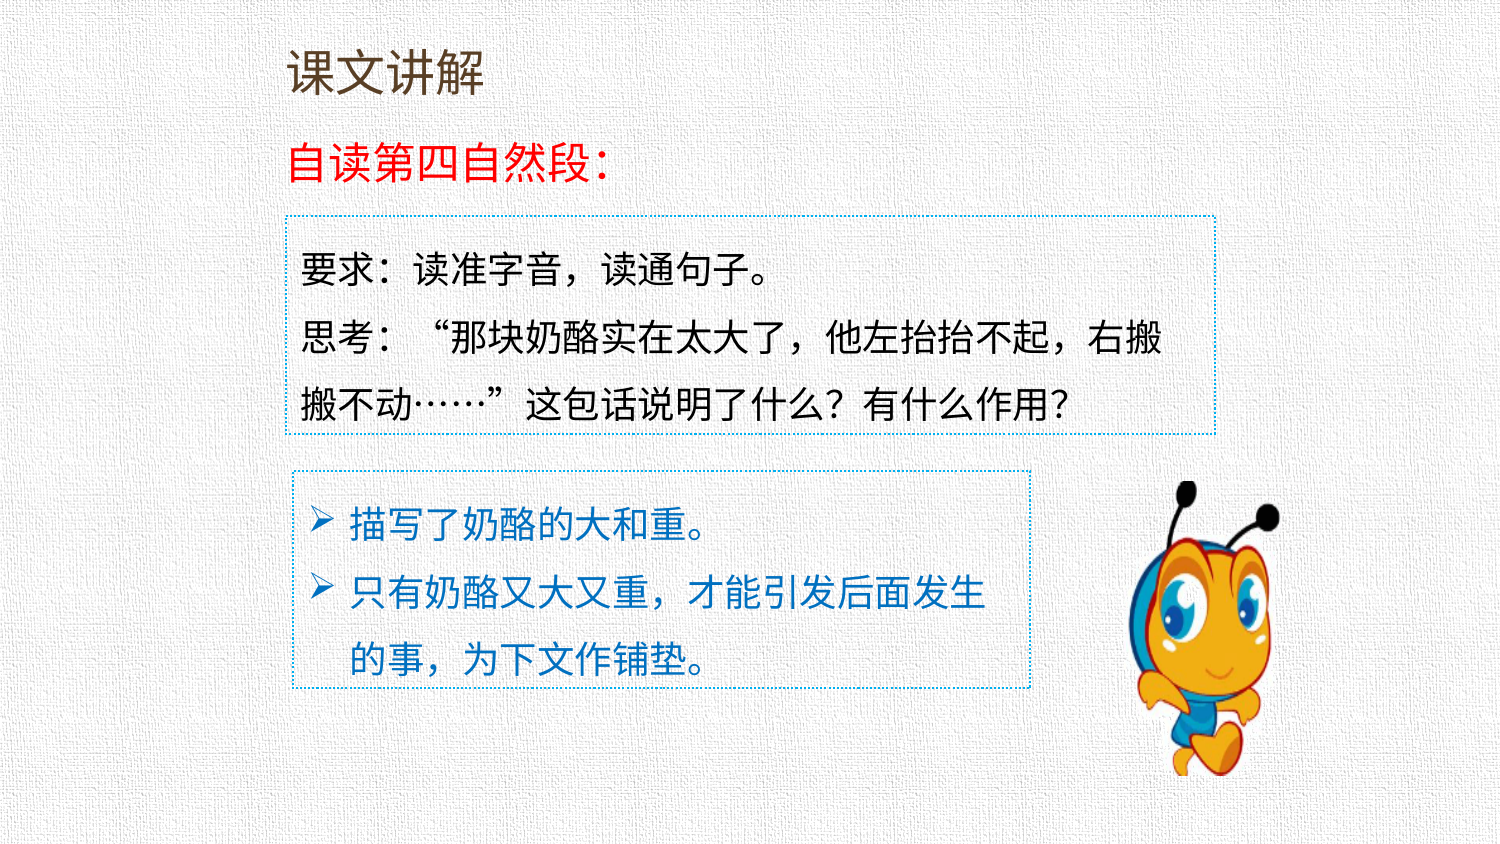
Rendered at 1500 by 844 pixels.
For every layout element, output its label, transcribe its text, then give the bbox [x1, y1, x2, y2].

text_box 课文讲解 [274, 35, 498, 107]
text_box 要求：读准字音，读通句子。 思考：“那块奶酪实在太大了，他左抬抬不起，右搬搬不动……”这包话说明了什么？有什么作用？ [285, 216, 1215, 434]
text_box 自读第四自然段： [273, 129, 647, 194]
picture [0, 0, 1500, 844]
text_box 描写了奶酪的大和重。 只有奶酪又大又重，才能引发后面发生的事，为下文作铺垫。 [292, 471, 1031, 689]
